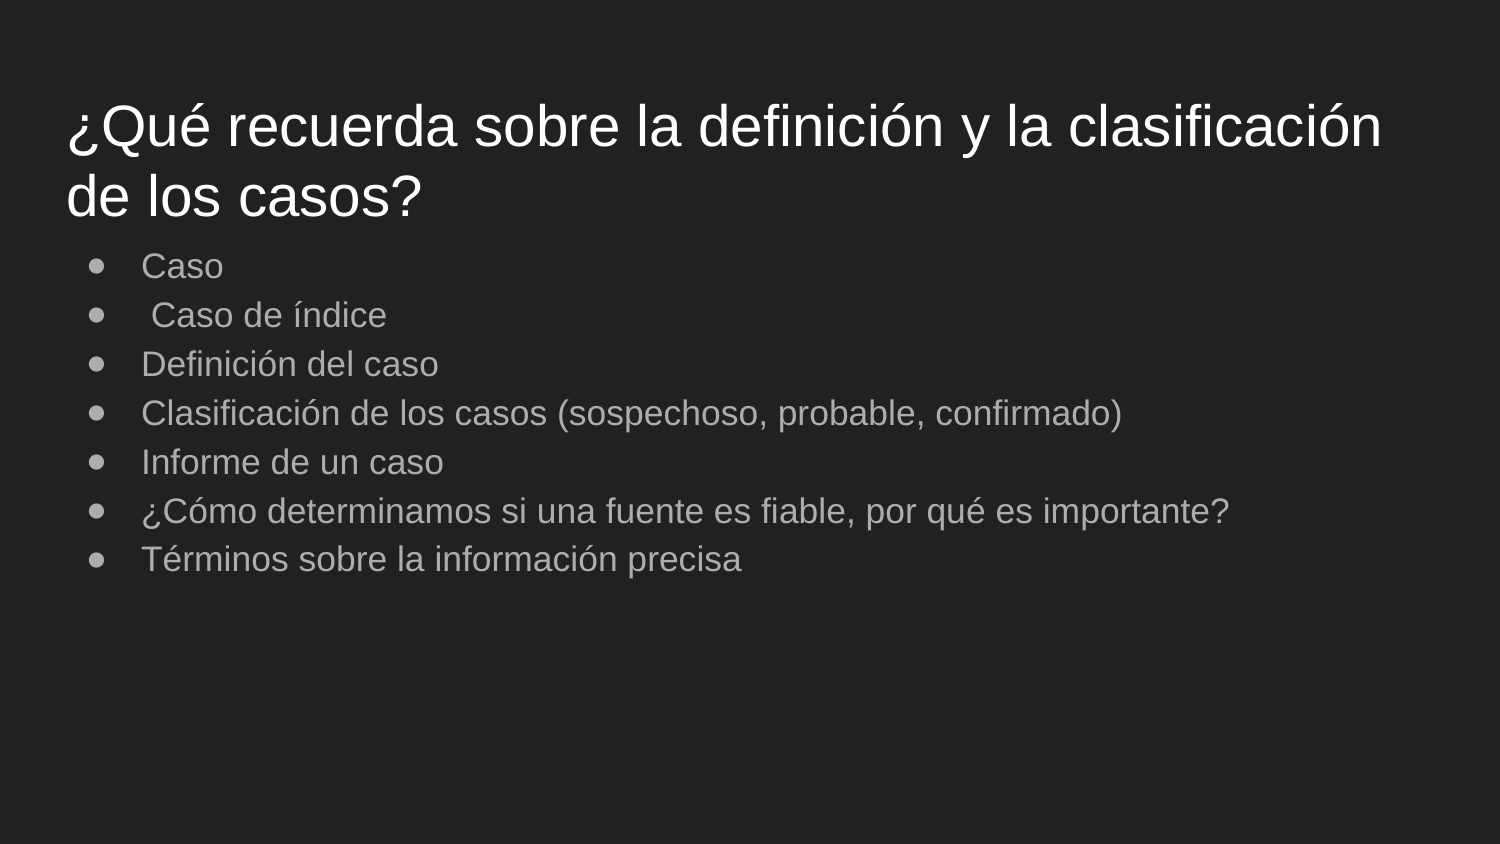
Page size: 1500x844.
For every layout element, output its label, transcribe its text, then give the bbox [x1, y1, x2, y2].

list Caso Caso de índice Definición del caso Clasificación de los casos (sospechoso, probable, confirmado) Informe de un caso ¿Cómo determinamos si una fuente es fiable, por qué es importante? Términos sobre la información precisa [51, 221, 1449, 783]
title ¿Qué recuerda sobre la definición y la clasificación de los casos? [51, 72, 1449, 221]
